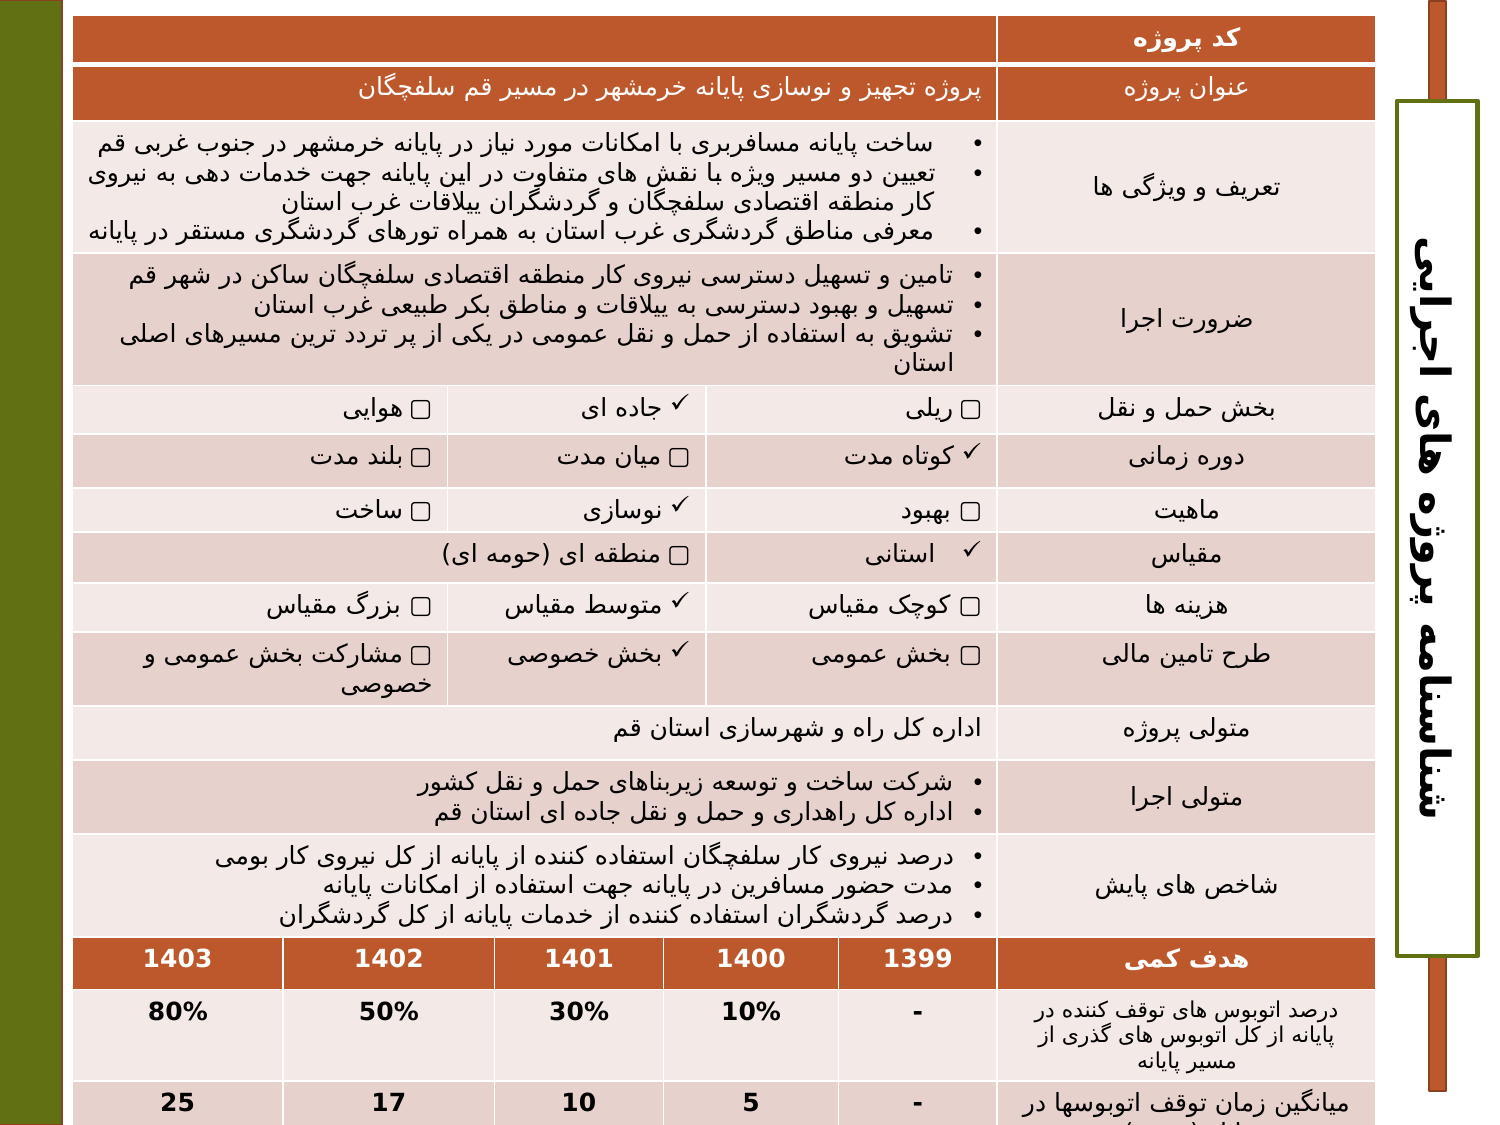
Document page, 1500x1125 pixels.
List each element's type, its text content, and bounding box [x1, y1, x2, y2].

text_box [0, 0, 63, 1125]
text_box شناسنامه پروژه های اجرایی [1396, 100, 1479, 957]
text_box [1428, 957, 1447, 1092]
text_box [1428, 0, 1447, 100]
